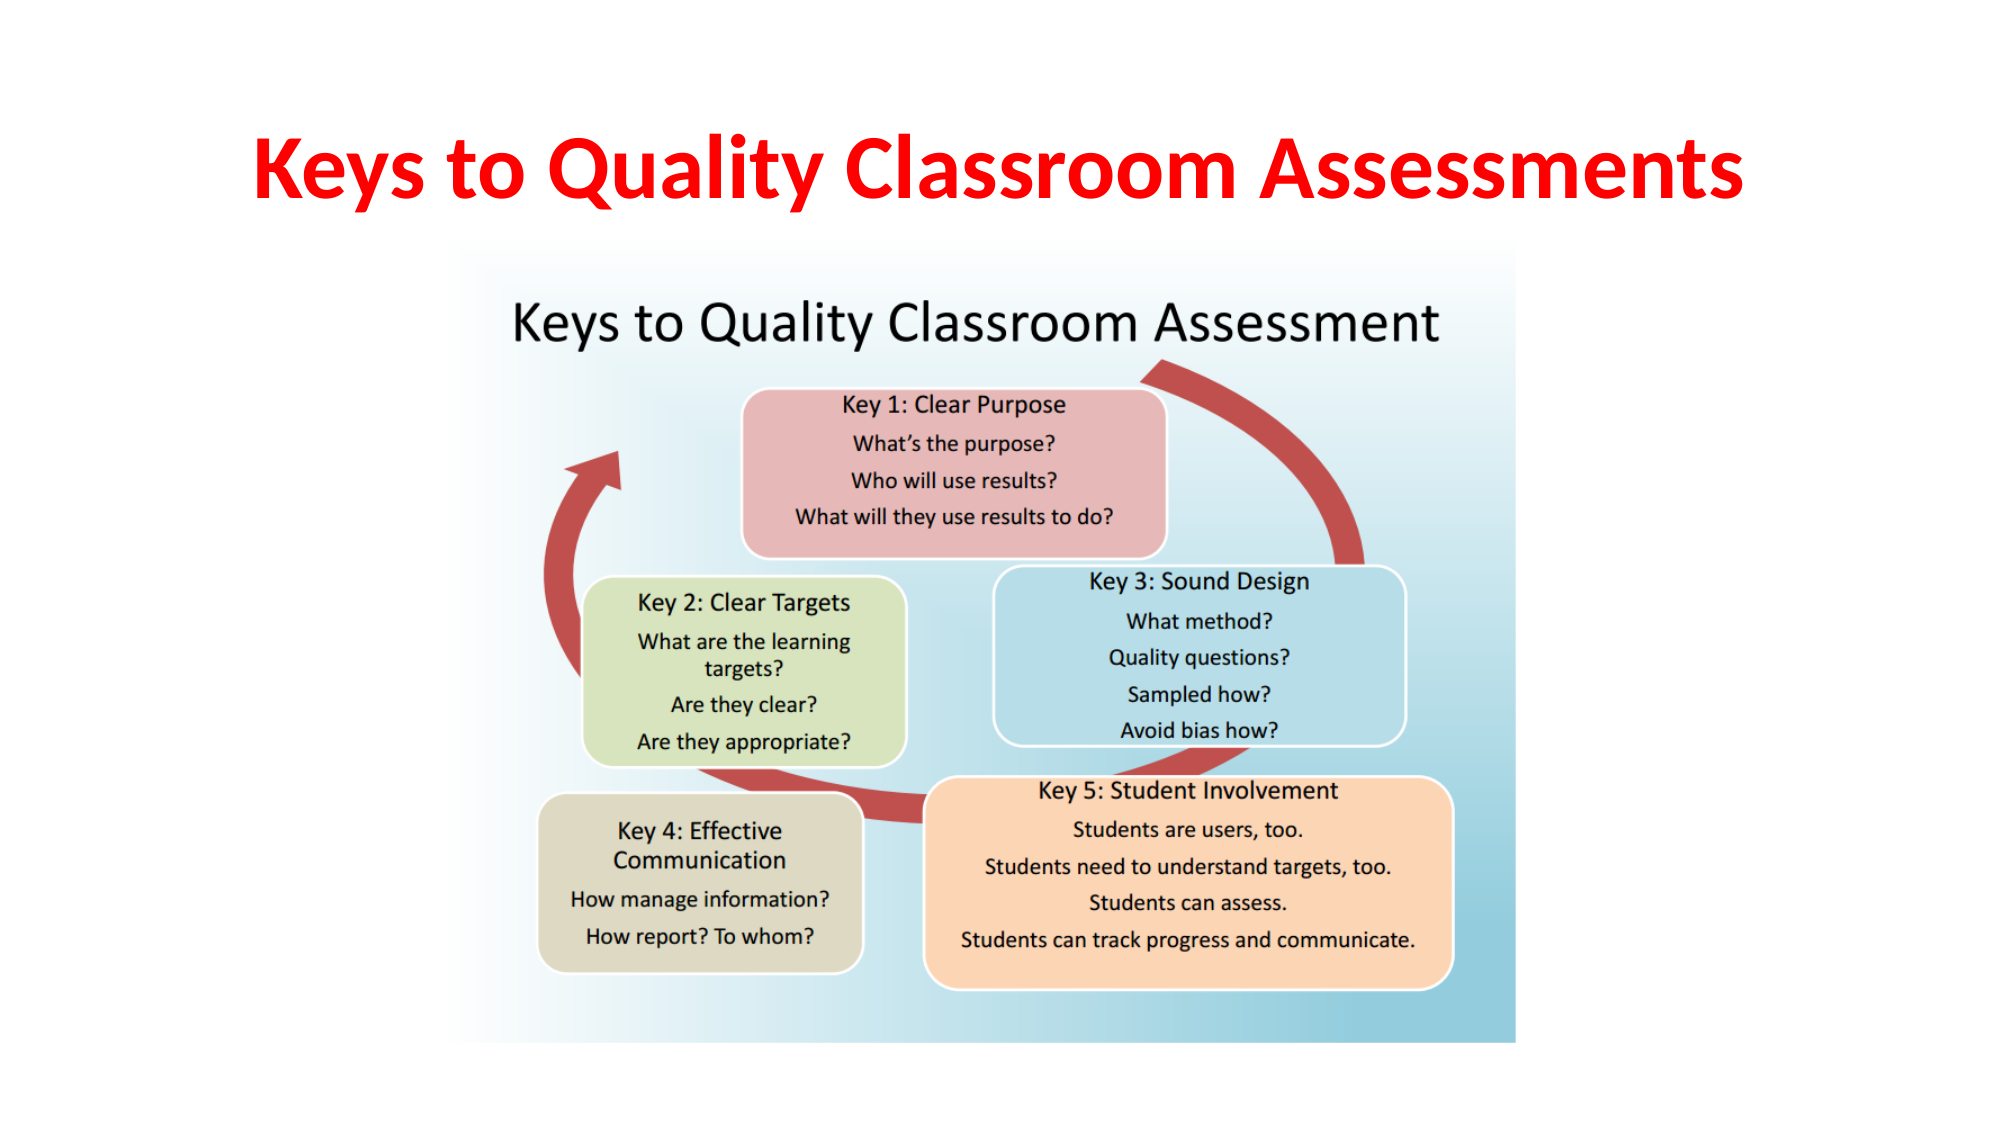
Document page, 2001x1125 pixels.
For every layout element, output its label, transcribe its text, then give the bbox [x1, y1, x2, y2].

title Keys to Quality Classroom Assessments [137, 59, 1863, 278]
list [446, 235, 1527, 1054]
